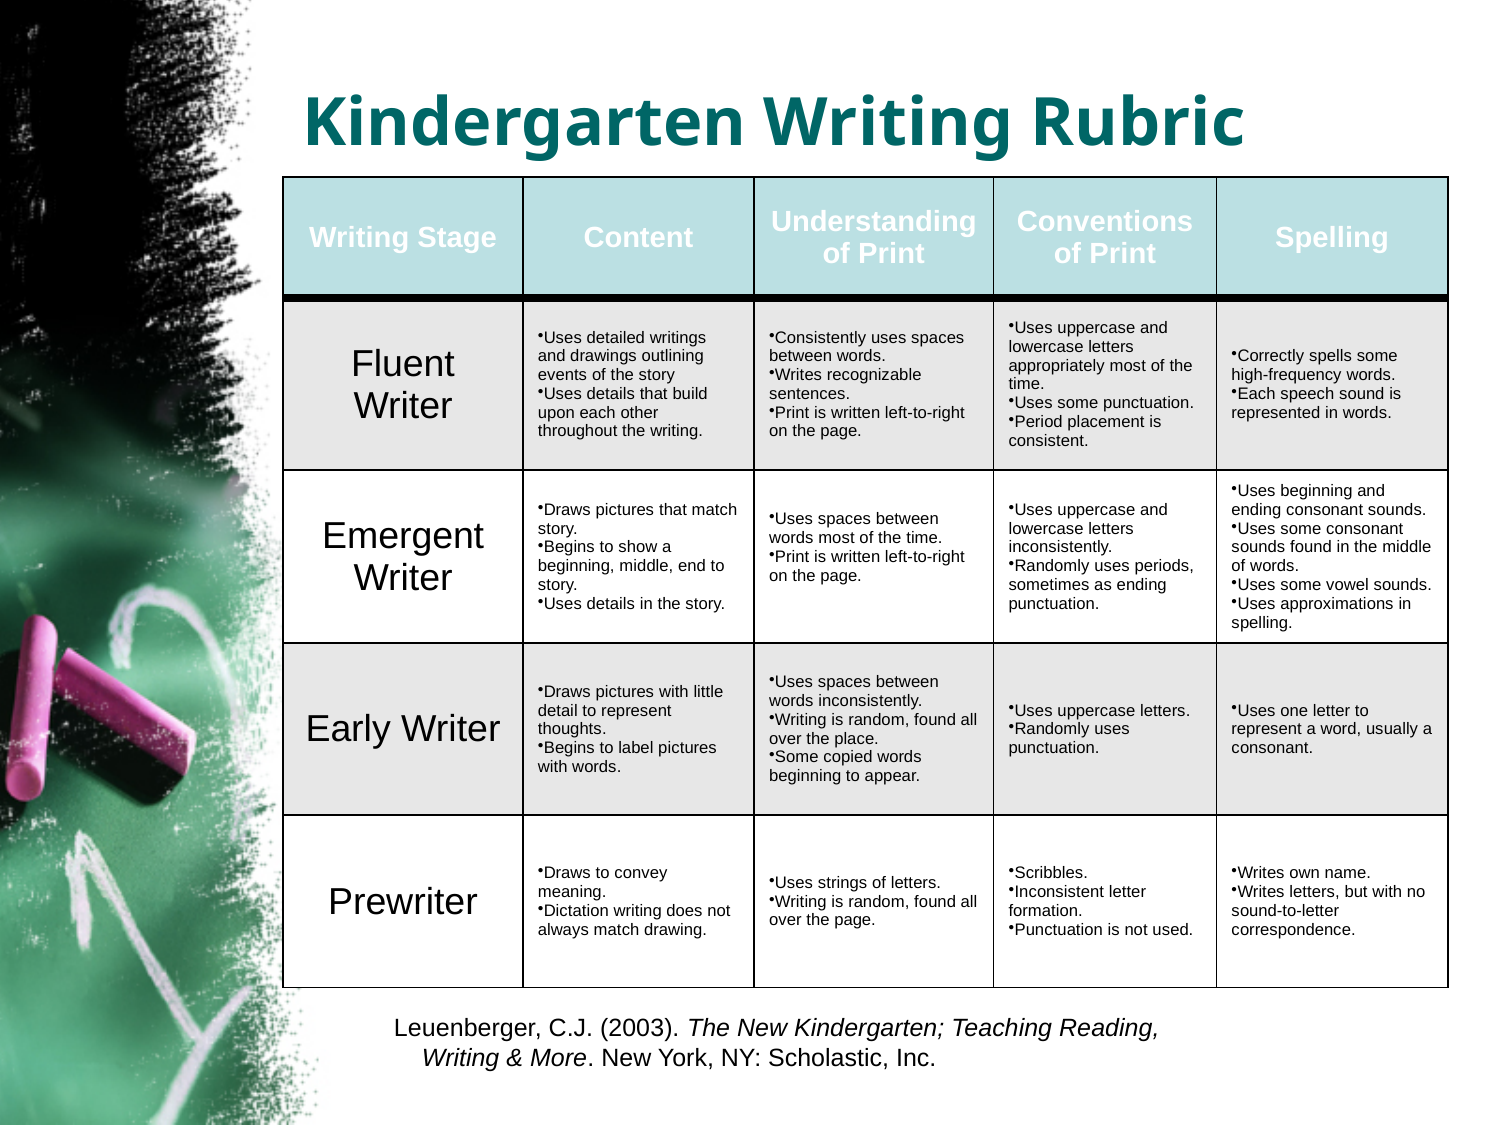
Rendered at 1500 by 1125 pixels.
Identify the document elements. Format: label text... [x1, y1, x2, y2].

table_cell Writes own name. Writes letters, but with no sound-to-letter correspondence. [1217, 816, 1447, 987]
table_cell Draws pictures with little detail to represent thoughts. Begins to label pictures with words. [524, 644, 753, 814]
table_cell Fluent Writer [284, 302, 522, 469]
table_cell Uses uppercase letters. Randomly uses punctuation. [994, 644, 1216, 814]
title Kindergarten Writing Rubric [287, 50, 1438, 176]
table_header Spelling [1217, 178, 1447, 294]
picture [0, 0, 1500, 1125]
table_cell Emergent Writer [284, 471, 522, 642]
table_cell Uses uppercase and lowercase letters inconsistently. Randomly uses periods, sometimes as ending punctuation. [994, 471, 1216, 642]
table_cell Uses detailed writings and drawings outlining events of the story Uses details that build upon each other throughout the writing. [524, 302, 753, 469]
table_header Writing Stage [284, 178, 522, 294]
table_cell Correctly spells some high-frequency words. Each speech sound is represented in words. [1217, 302, 1447, 469]
table_cell Draws pictures that match story. Begins to show a beginning, middle, end to story. Uses details in the story. [524, 471, 753, 642]
table_cell Prewriter [284, 816, 522, 987]
text_box Leuenberger, C.J. (2003). The New Kindergarten; Teaching Reading, Writing & More. New York, NY: Scholastic, Inc. [379, 1003, 1315, 1124]
table_header Conventions of Print [994, 178, 1216, 294]
table_cell Uses uppercase and lowercase letters appropriately most of the time. Uses some punctuation. Period placement is consistent. [994, 302, 1216, 469]
table_cell Uses strings of letters. Writing is random, found all over the page. [755, 816, 993, 987]
table_cell Uses spaces between words most of the time. Print is written left-to-right on the page. [755, 471, 993, 642]
table_cell Uses spaces between words inconsistently. Writing is random, found all over the place. Some copied words beginning to appear. [755, 644, 993, 814]
table_cell Uses one letter to represent a word, usually a consonant. [1217, 644, 1447, 814]
table_cell Draws to convey meaning. Dictation writing does not always match drawing. [524, 816, 753, 987]
table_cell Uses beginning and ending consonant sounds. Uses some consonant sounds found in the middle of words. Uses some vowel sounds. Uses approximations in spelling. [1217, 471, 1447, 642]
table_cell Scribbles. Inconsistent letter formation. Punctuation is not used. [994, 816, 1216, 987]
table_cell Consistently uses spaces between words. Writes recognizable sentences. Print is written left-to-right on the page. [755, 302, 993, 469]
table_cell Early Writer [284, 644, 522, 814]
table_header Understanding of Print [755, 178, 993, 294]
table_header Content [524, 178, 753, 294]
